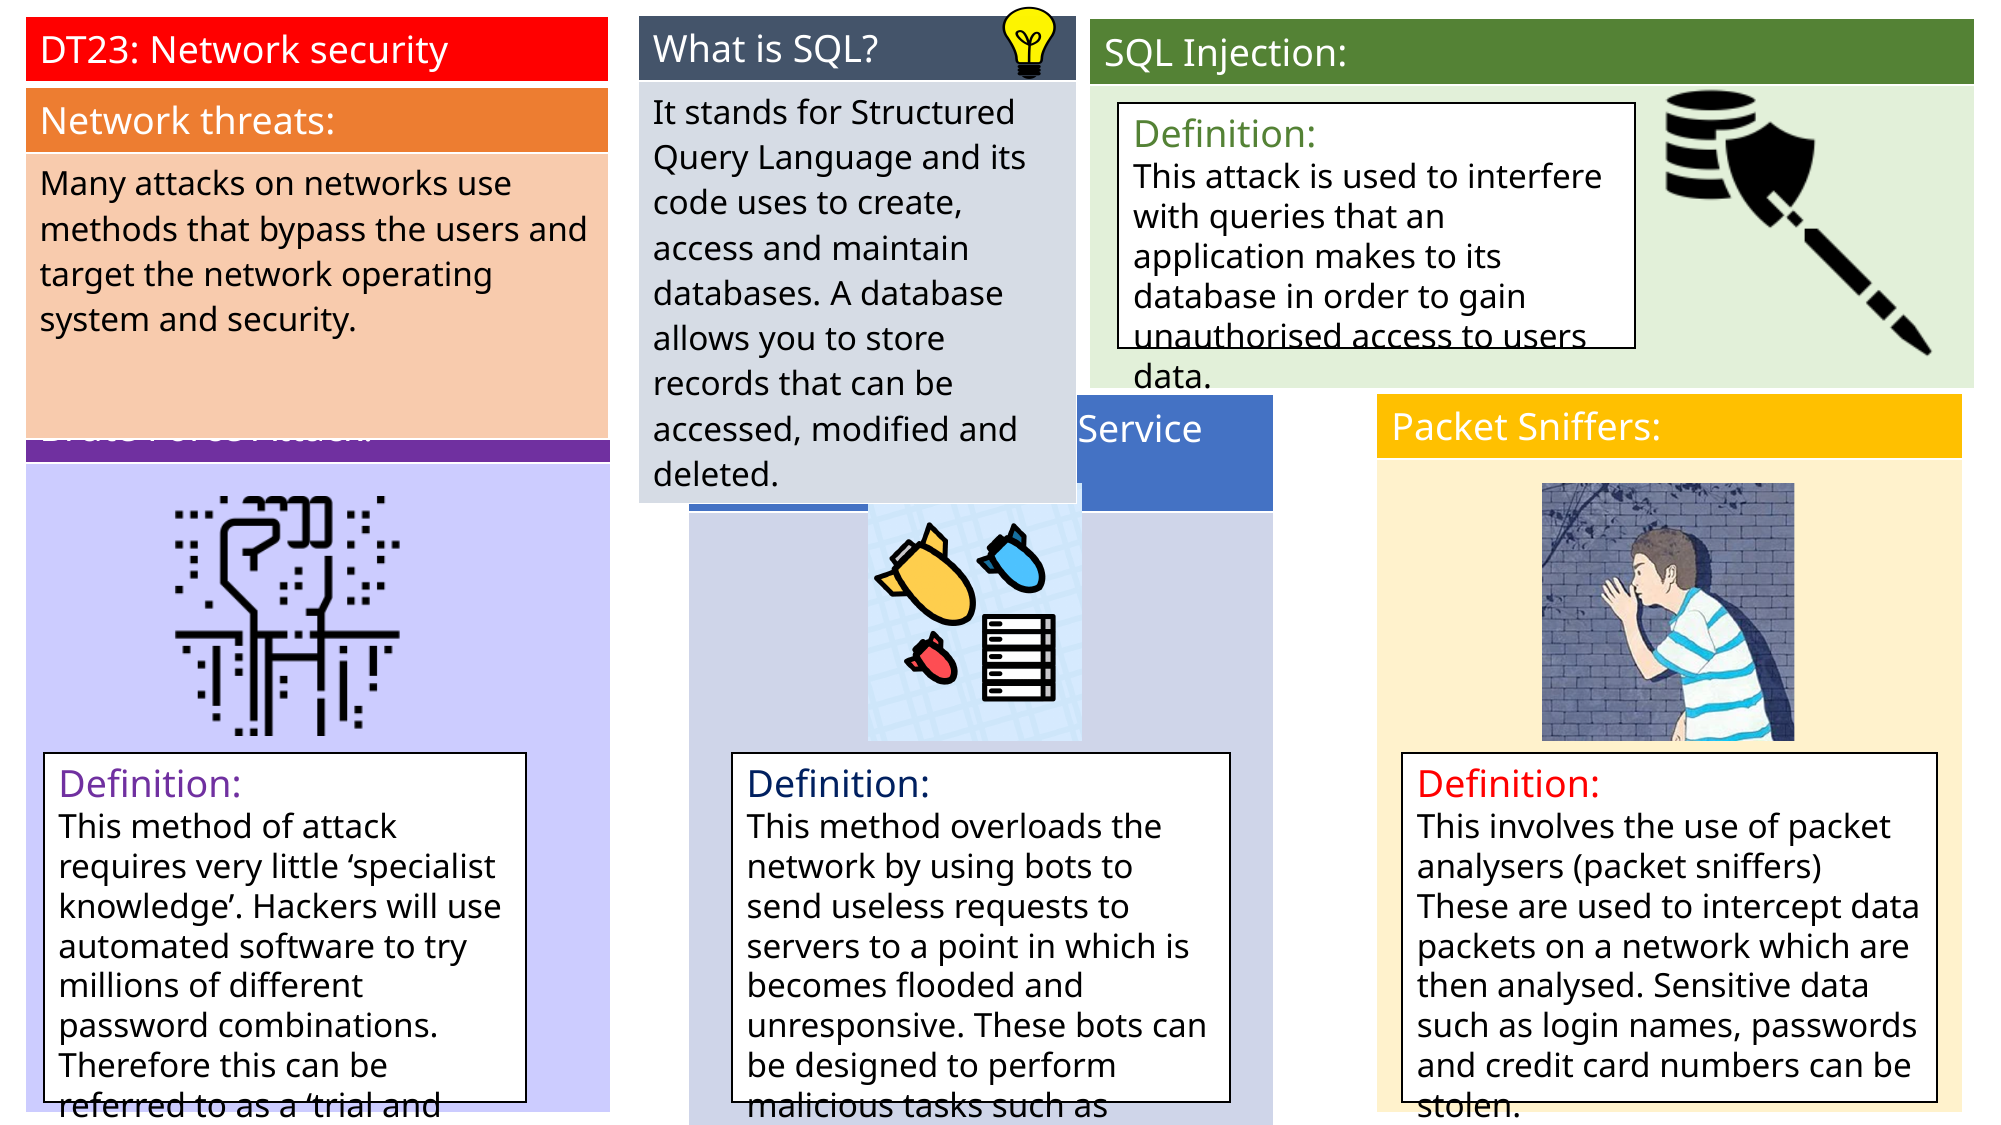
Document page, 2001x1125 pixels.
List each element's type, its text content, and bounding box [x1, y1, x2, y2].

text_box Definition: This attack is used to interfere with queries that an application makes to its database in order to gain unauthorised access to users data. [1117, 102, 1636, 349]
table_header Distributed Denial of Service Attack: [1077, 395, 1273, 511]
text_box Definition: This involves the use of packet analysers (packet sniffers) These are used to intercept data packets on a network which are then analysed. Sensitive data such as login names, passwords and credit card numbers can be stolen. [1401, 752, 1938, 1103]
table_header DT23: Network security [26, 17, 608, 81]
table_header What is SQL? [639, 16, 977, 80]
table_cell [1090, 86, 1974, 388]
picture [167, 496, 407, 736]
table_cell [689, 513, 1273, 1125]
picture [1542, 483, 1795, 741]
picture [977, 6, 1077, 80]
text_box Definition: This method of attack requires very little ‘specialist knowledge’. Hackers will use automated software to try millions of different password combinations. Therefore this can be referred to as a ‘trial and error method’. [43, 752, 527, 1103]
table_cell It stands for Structured Query Language and its code uses to create, access and maintain databases. A database allows you to store records that can be accessed, modified and deleted. [639, 82, 1076, 503]
table_header Distributed Denial of Service Attack: [689, 504, 867, 511]
table_header Brute Force Attack: [26, 440, 610, 462]
table_cell [1377, 460, 1962, 1112]
table_header SQL Injection: [1090, 19, 1974, 84]
picture [1647, 71, 1963, 387]
table_cell [26, 464, 610, 1112]
table_cell Many attacks on networks use methods that bypass the users and target the network operating system and security. [26, 154, 608, 438]
table_header Packet Sniffers: [1377, 394, 1962, 458]
text_box Definition: This method overloads the network by using bots to send useless requests to servers to a point in which is becomes flooded and unresponsive. These bots can be designed to perform malicious tasks such as stealing data. [731, 752, 1231, 1103]
table_header Network threats: [26, 88, 608, 152]
picture [867, 483, 1082, 741]
